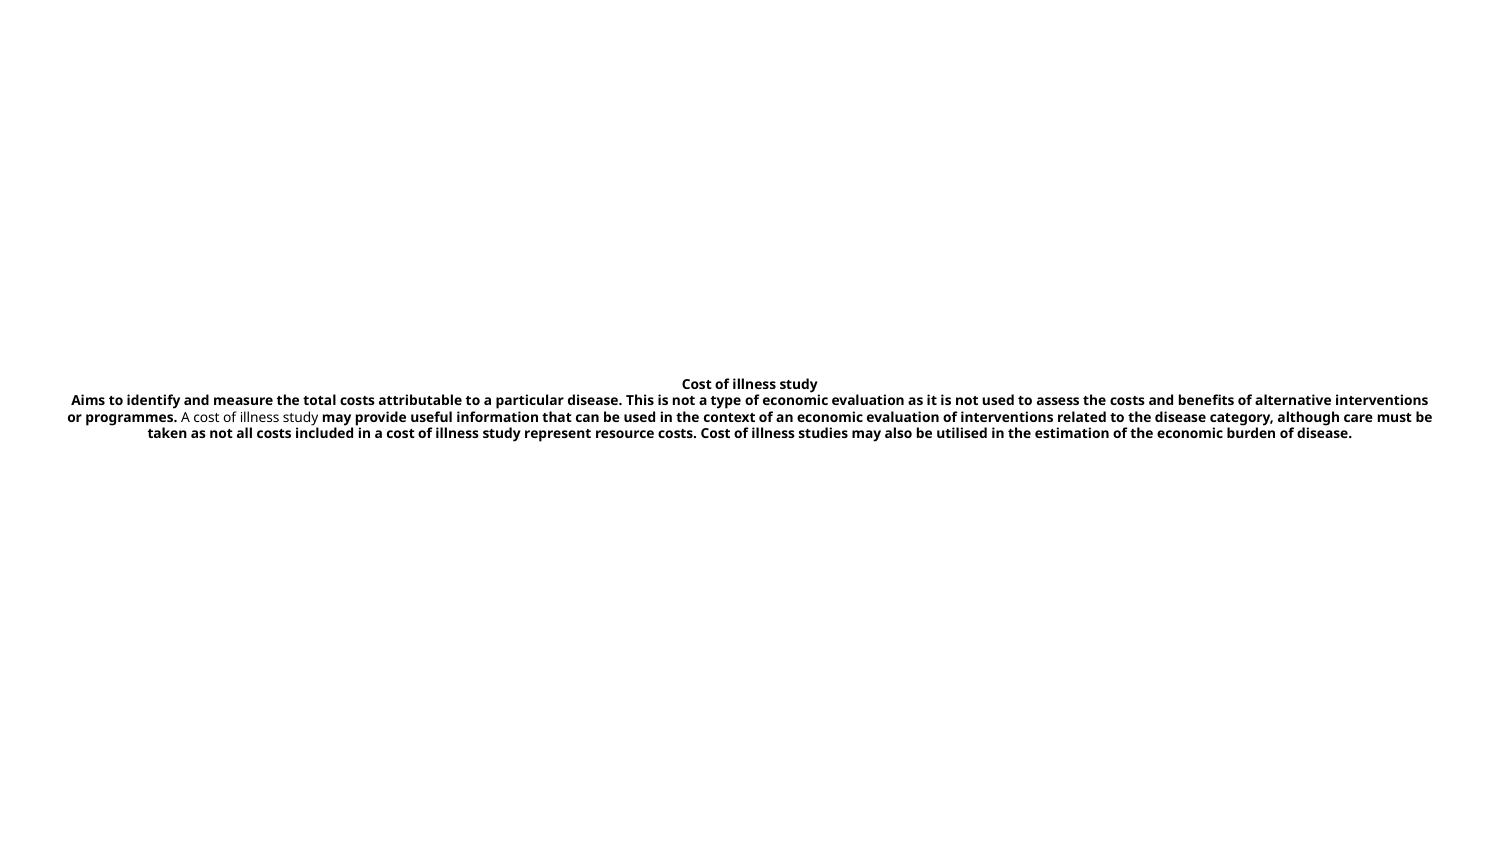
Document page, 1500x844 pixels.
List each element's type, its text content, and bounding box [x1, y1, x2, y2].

title Cost of illness study Aims to identify and measure the total costs attributable to a particular disease. This is not a type of economic evaluation as it is not used to assess the costs and benefits of alternative interventions or programmes. A cost of illness study may provide useful information that can be used in the context of an economic evaluation of interventions related to the disease category, although care must be taken as not all costs included in a cost of illness study represent resource costs. Cost of illness studies may also be utilised in the estimation of the economic burden of disease. [51, 352, 1449, 491]
